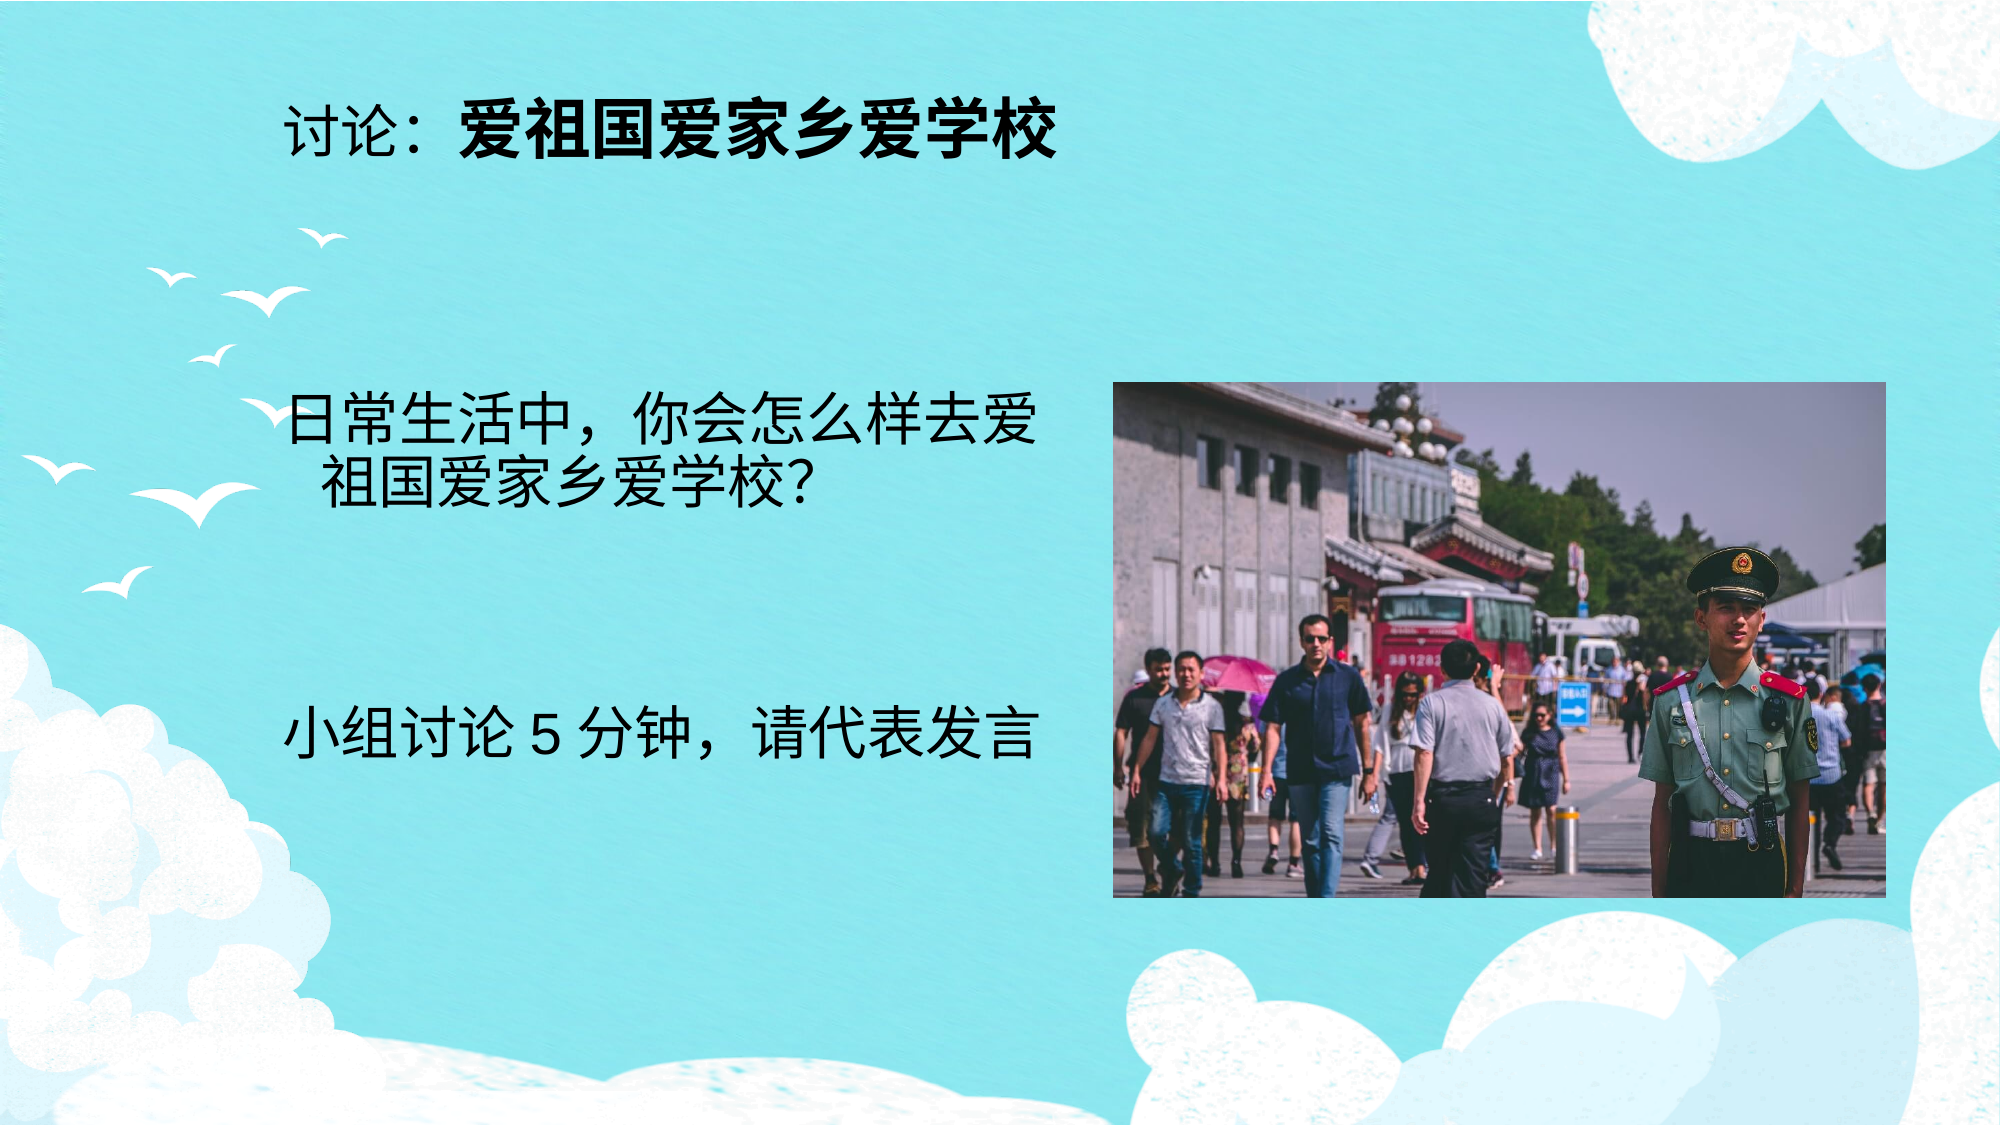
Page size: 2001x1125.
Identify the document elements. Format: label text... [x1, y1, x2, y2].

list 日常生活中，你会怎么样去爱祖国爱家乡爱学校？ 小组讨论5分钟，请代表发言 [267, 382, 1072, 1125]
title 讨论：爱祖国爱家乡爱学校 [267, 31, 1676, 233]
picture [0, 0, 2000, 1125]
